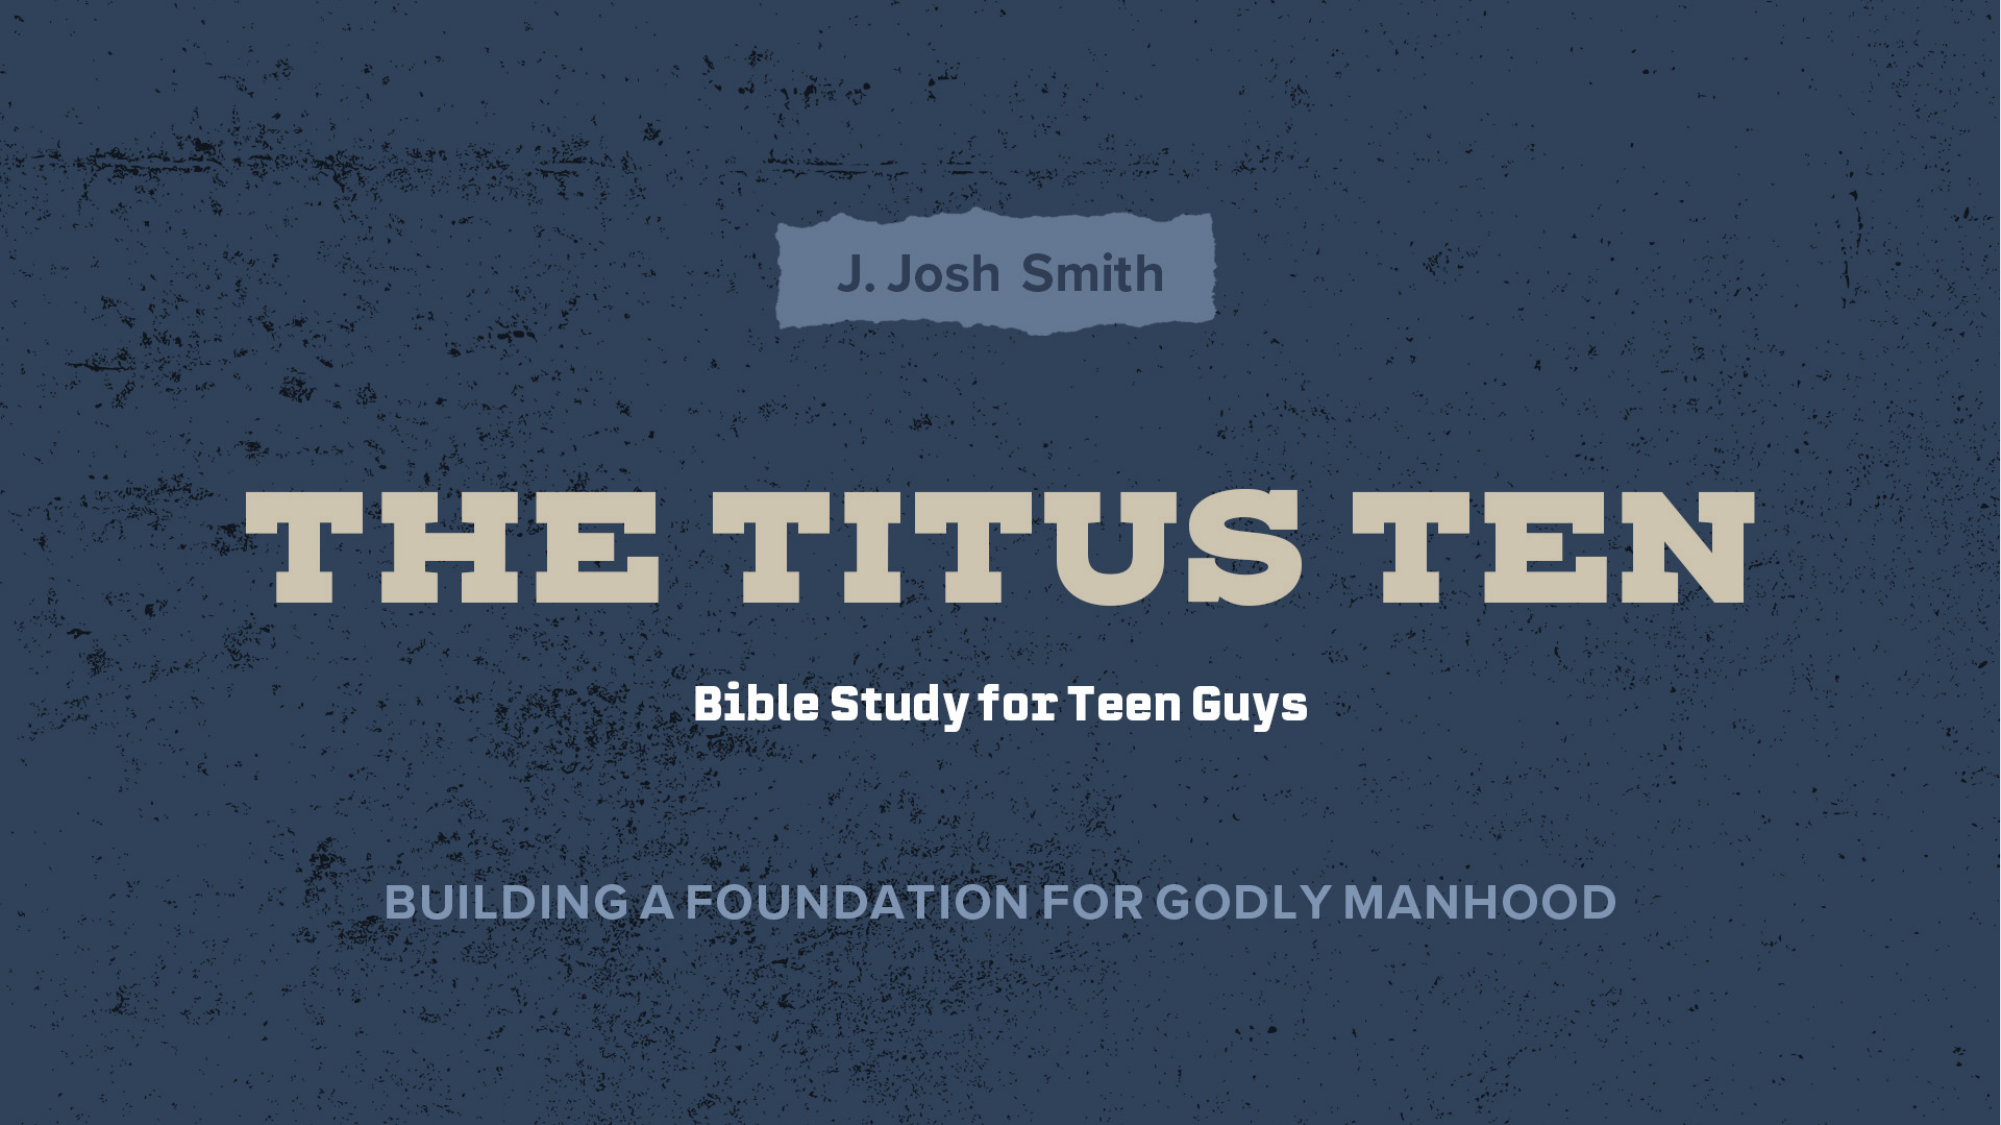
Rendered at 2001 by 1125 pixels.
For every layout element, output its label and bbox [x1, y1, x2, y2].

text_box [0, 0, 2000, 1125]
